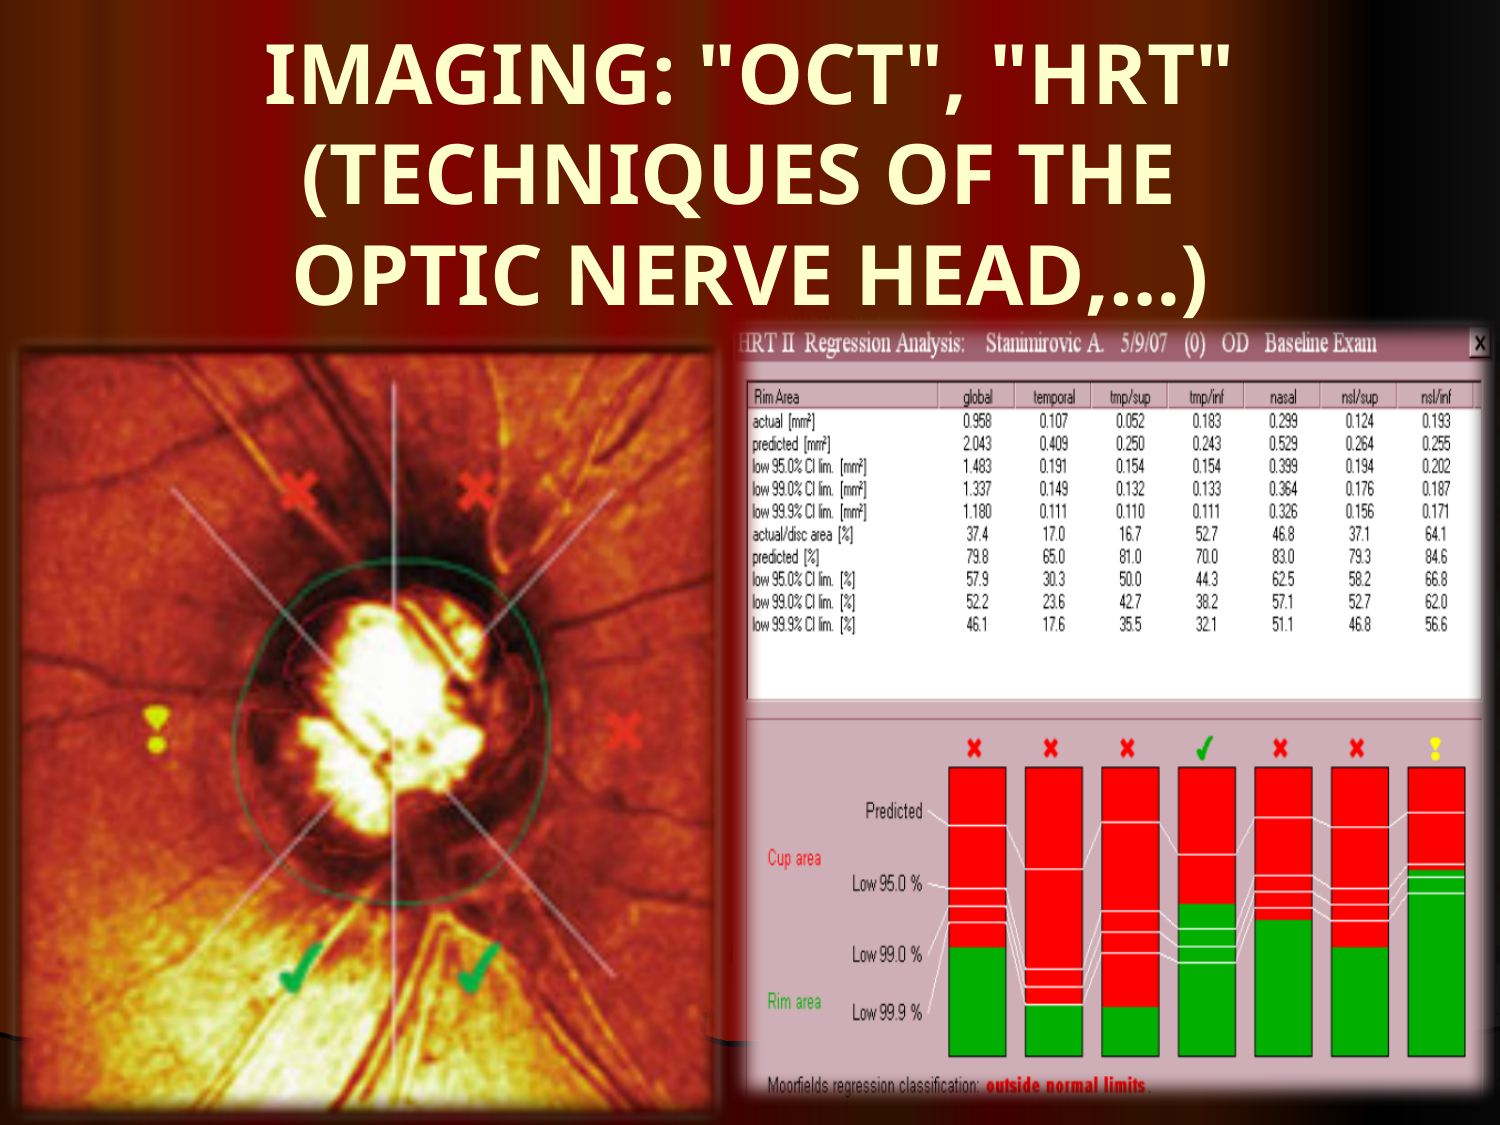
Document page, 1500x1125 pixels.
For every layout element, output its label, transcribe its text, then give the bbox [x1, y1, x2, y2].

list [728, 314, 1500, 1107]
title IMAGING: "OCT", "HRT" (TECHNIQUES OF THE OPTIC NERVE HEAD,…) [0, 77, 1500, 266]
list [4, 332, 729, 1125]
